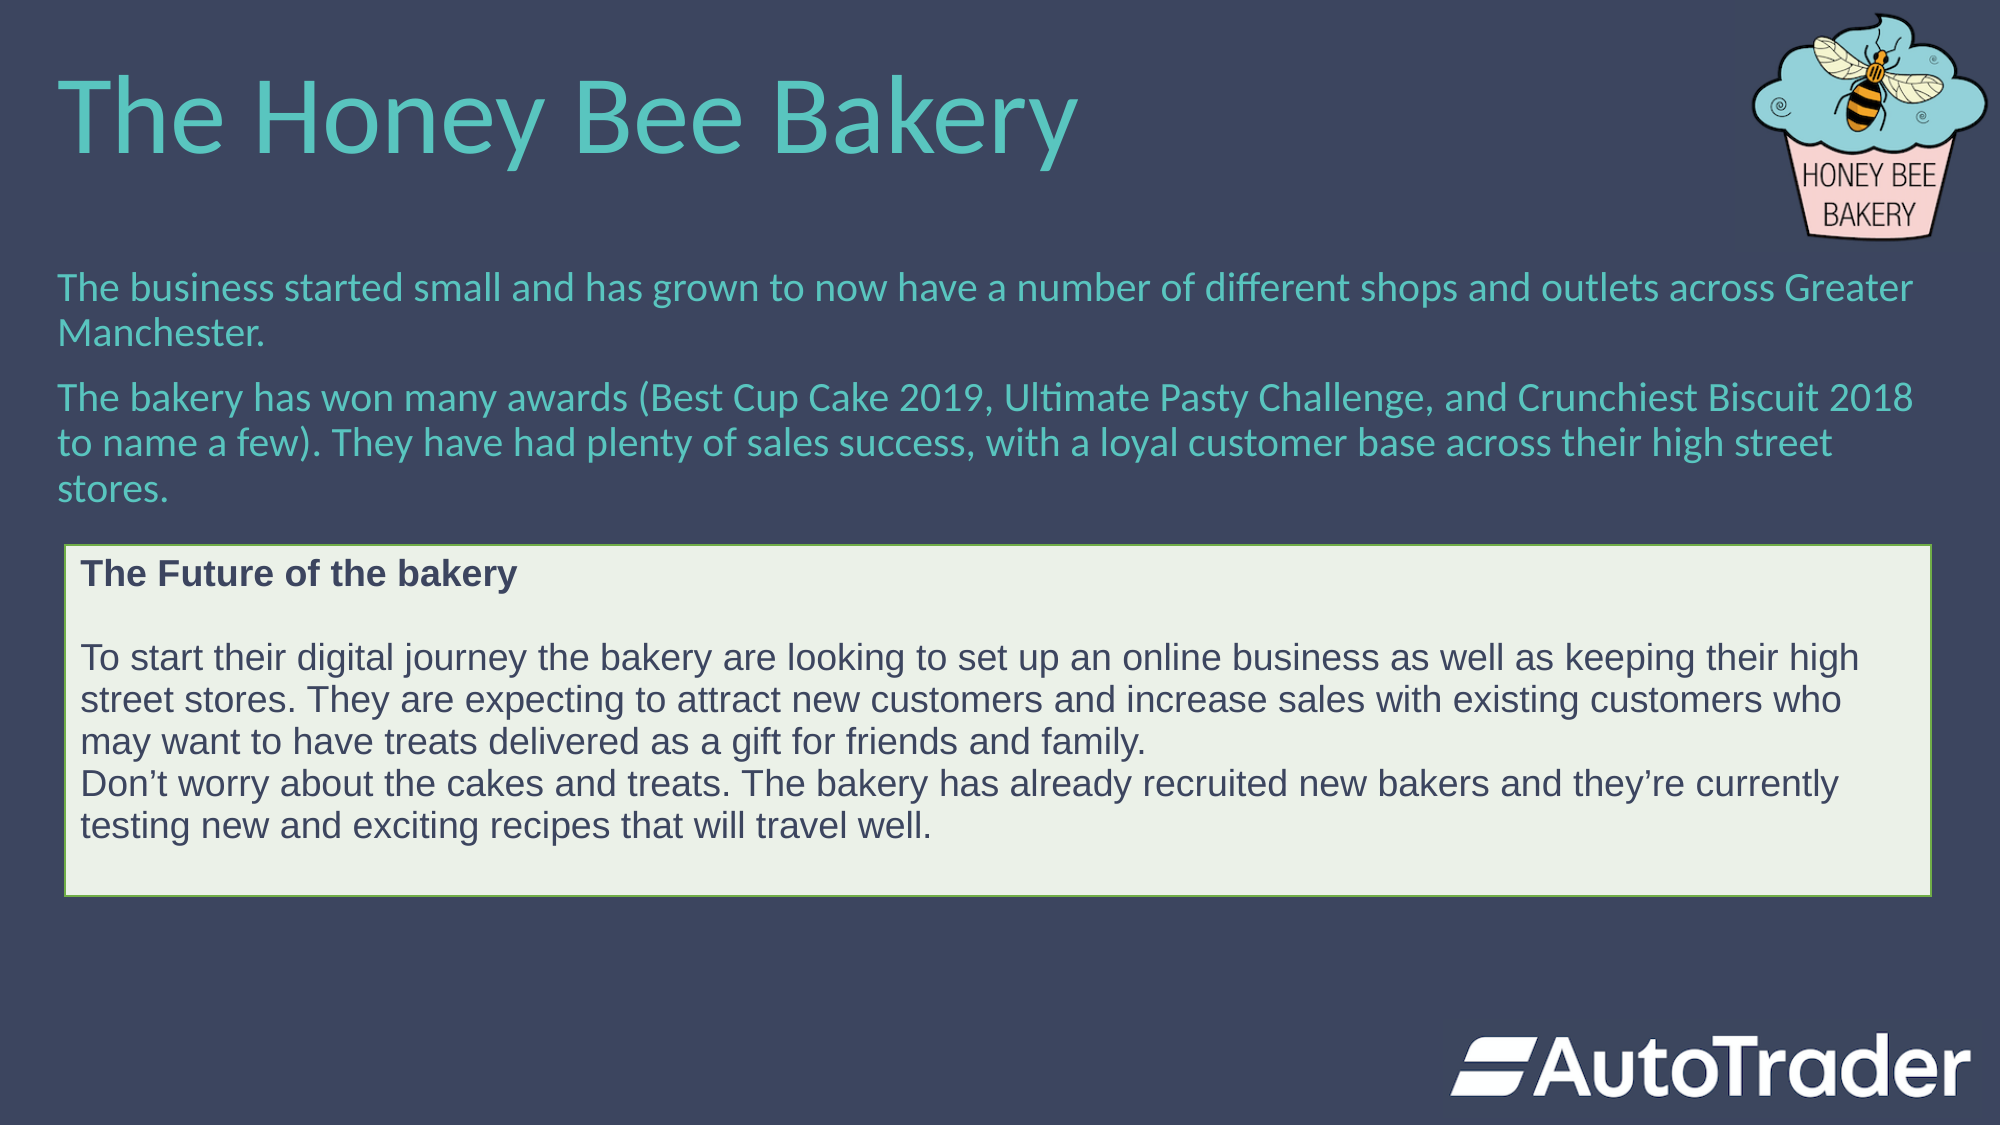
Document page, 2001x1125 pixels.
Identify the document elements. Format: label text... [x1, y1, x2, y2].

picture [1735, 0, 2000, 253]
subtitle The Honey Bee Bakery The business started small and has grown to now have a number of different shops and outlets across Greater Manchester. The bakery has won many awards (Best Cup Cake 2019, Ultimate Pasty Challenge, and Crunchiest Biscuit 2018 to name a few). They have had plenty of sales success, with a loyal customer base across their high street stores. [42, 49, 1955, 1098]
table_header The Future of the bakery To start their digital journey the bakery are looking to set up an online business as well as keeping their high street stores. They are expecting to attract new customers and increase sales with existing customers who may want to have treats delivered as a gift for friends and family. Don’t worry about the cakes and treats. The bakery has already recruited new bakers and they’re currently testing new and exciting recipes that will travel well. [66, 546, 1930, 895]
picture [1443, 1019, 1982, 1118]
